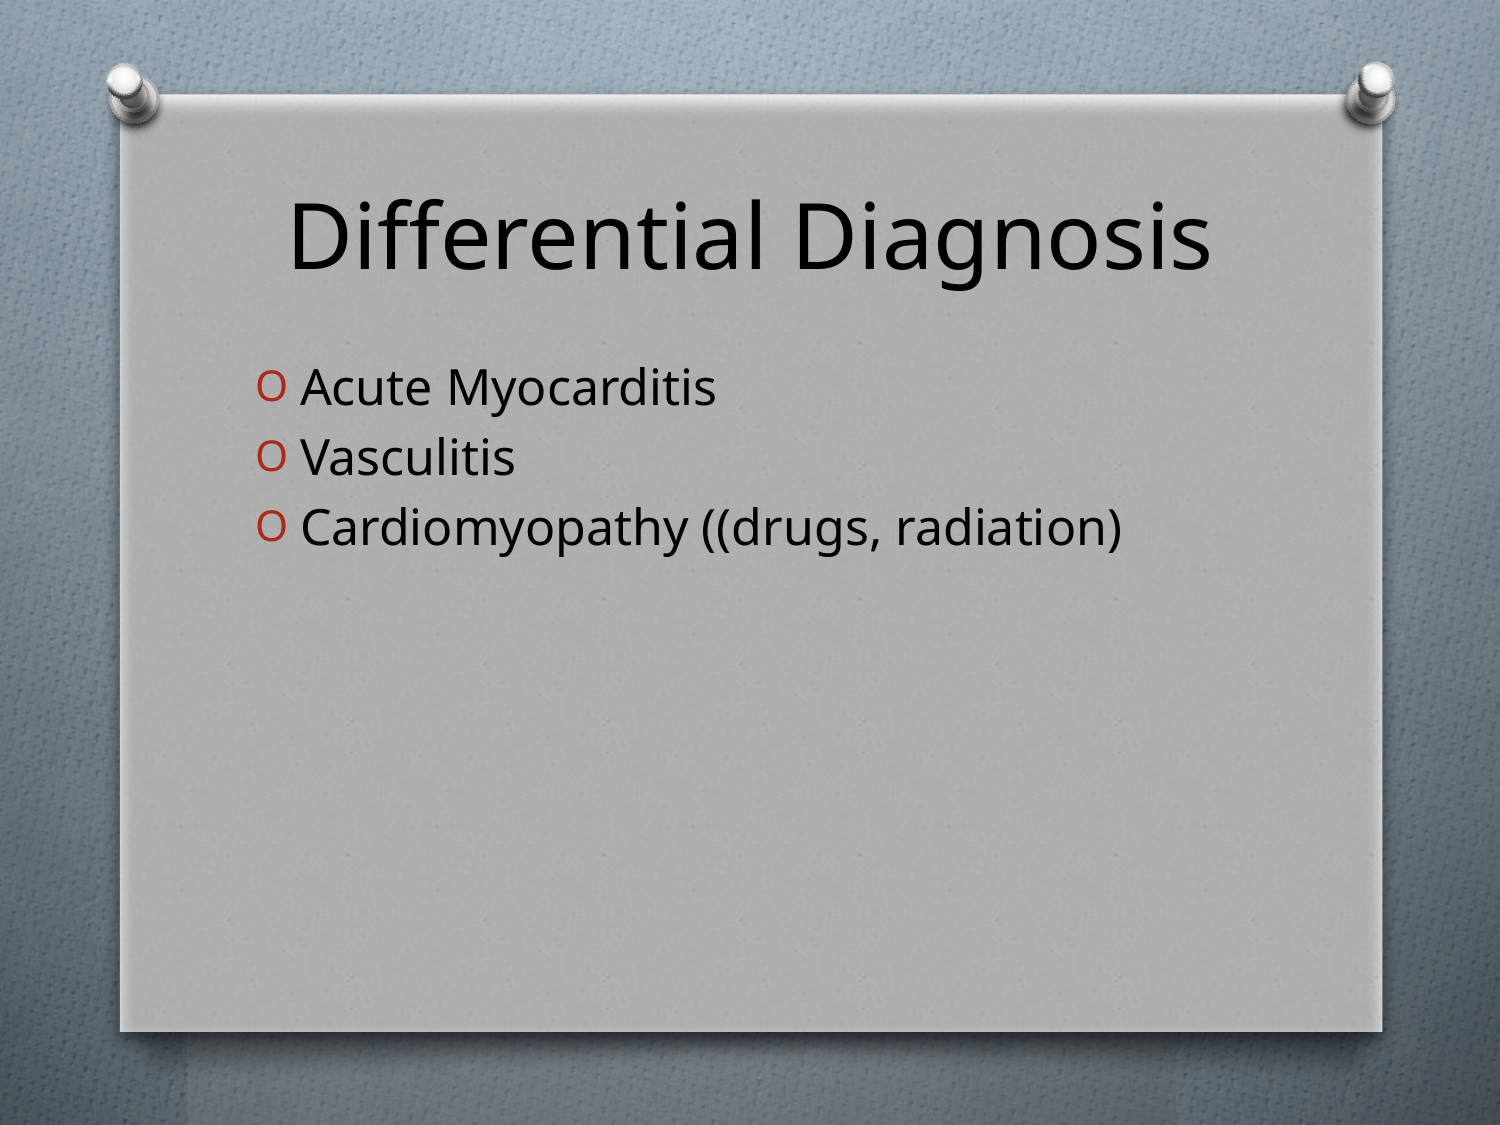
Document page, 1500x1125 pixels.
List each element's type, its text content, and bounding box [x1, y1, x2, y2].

title Differential Diagnosis [179, 134, 1323, 332]
picture [75, 29, 198, 153]
list Acute Myocarditis Vasculitis Cardiomyopathy ((drugs, radiation) [240, 347, 1257, 939]
picture [1317, 35, 1439, 156]
